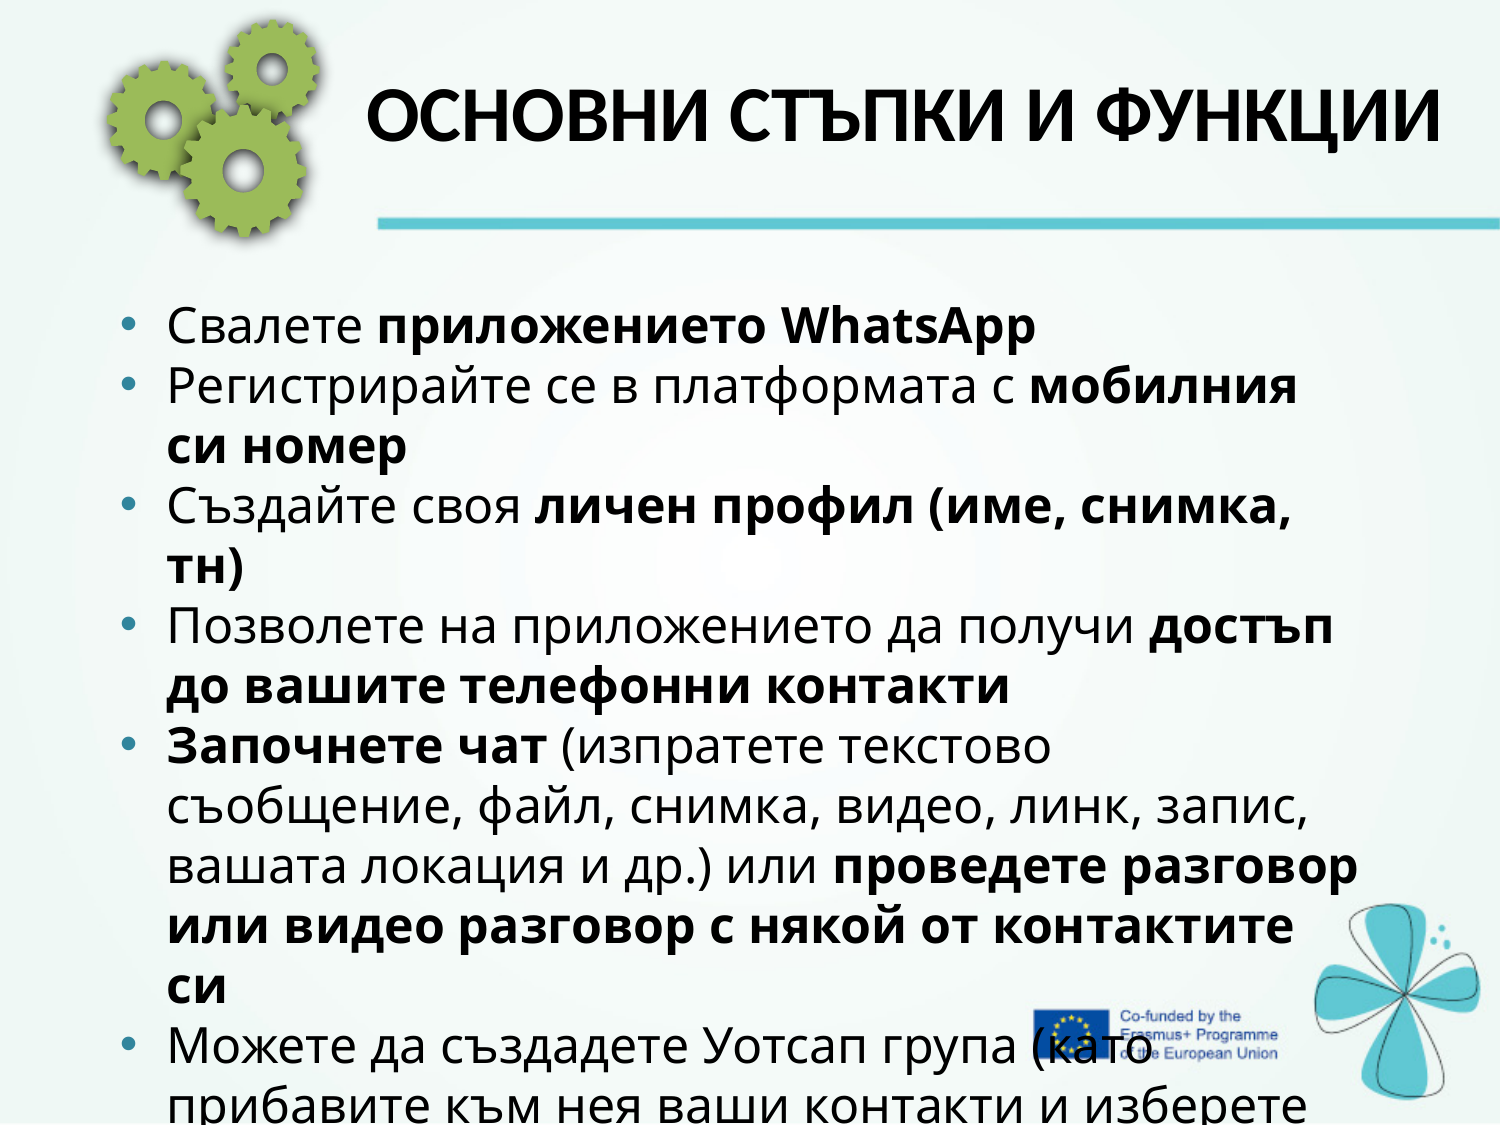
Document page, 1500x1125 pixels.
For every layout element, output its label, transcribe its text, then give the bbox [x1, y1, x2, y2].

text_box ОСНОВНИ СТЪПКИ И ФУНКЦИИ [325, 55, 1459, 165]
picture [0, 0, 1500, 1125]
text_box Свалете приложението WhatsApp Регистрирайте се в платформата с мобилния си номер Създайте своя личен профил (име, снимка, тн) Позволете на приложението да получи достъп до вашите телефонни контакти Започнете чат (изпратете текстово съобщение, файл, снимка, видео, линк, запис, вашата локация и др.) или проведете разговор или видео разговор с някой от контактите си Можете да създадете Уотсап група (като прибавите към нея ваши контакти и изберете име на групата) или да приемете покана за участие в група [105, 285, 1376, 1125]
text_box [106, 19, 320, 237]
